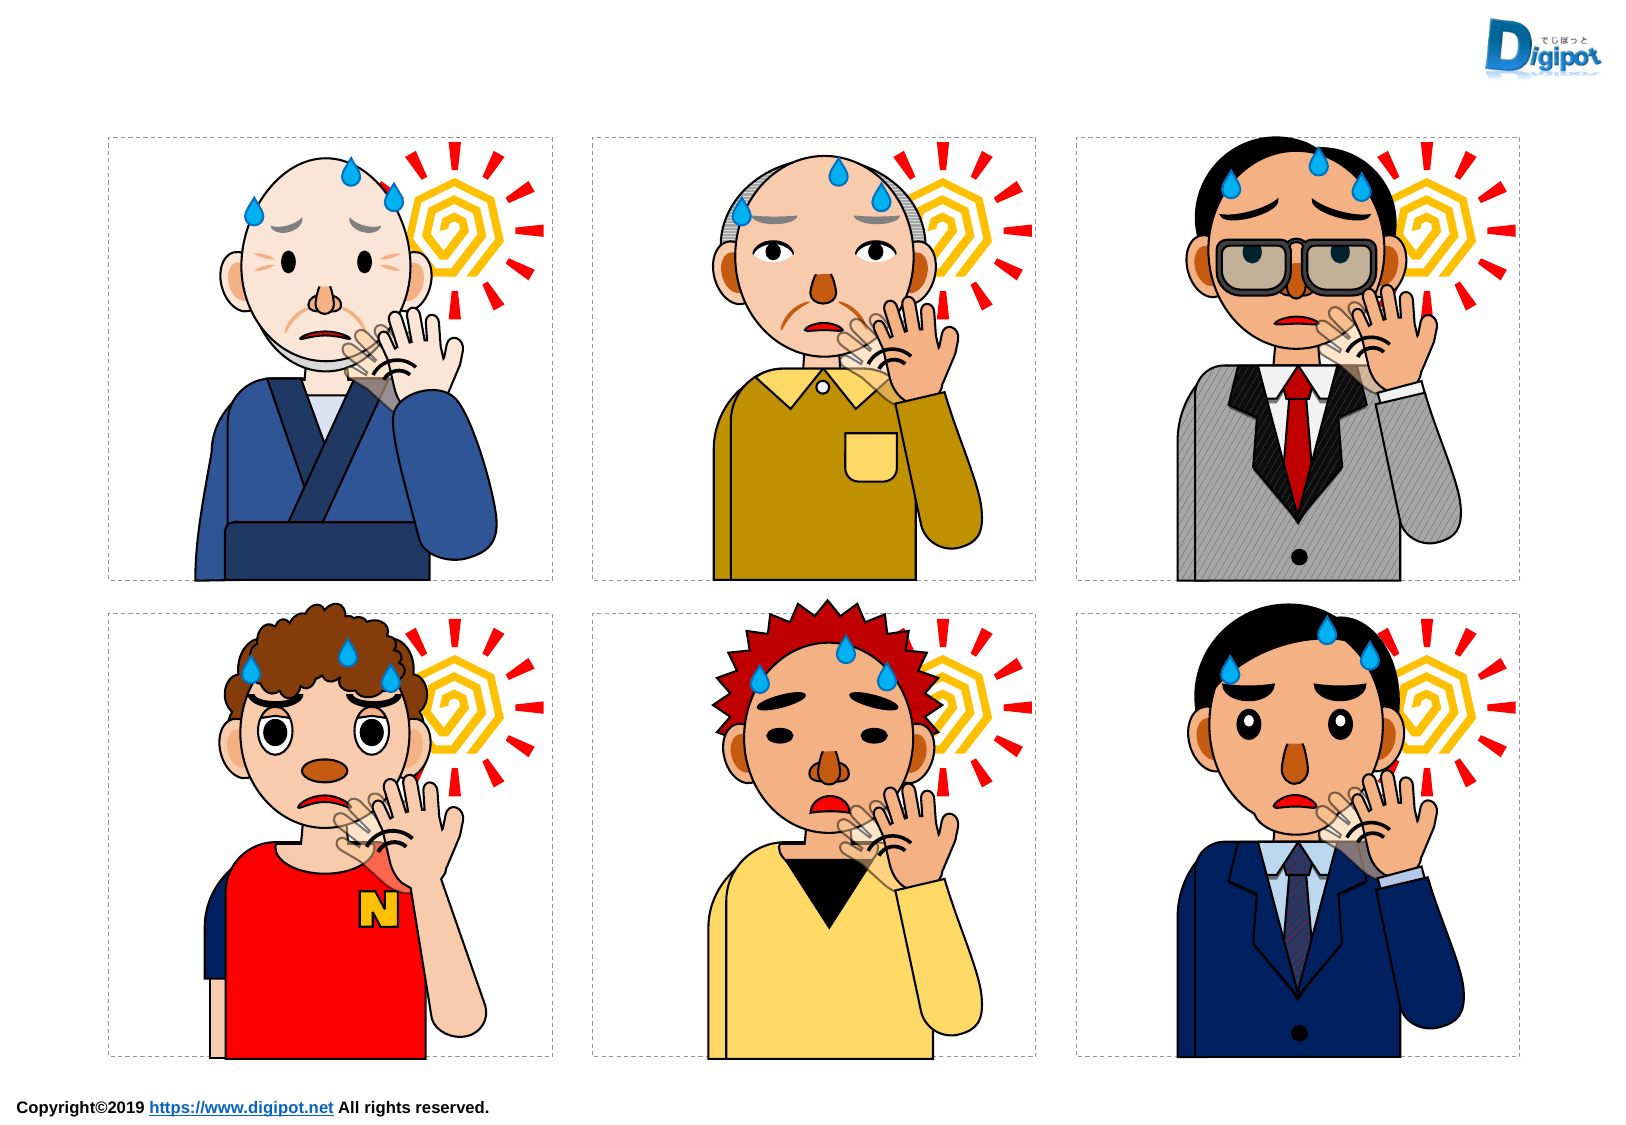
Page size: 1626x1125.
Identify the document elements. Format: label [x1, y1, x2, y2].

text_box [204, 603, 544, 1059]
text_box [708, 600, 1032, 1059]
text_box [1177, 137, 1516, 581]
text_box [1177, 604, 1516, 1057]
picture [1485, 18, 1602, 82]
text_box [713, 141, 1032, 580]
text_box [195, 142, 544, 581]
